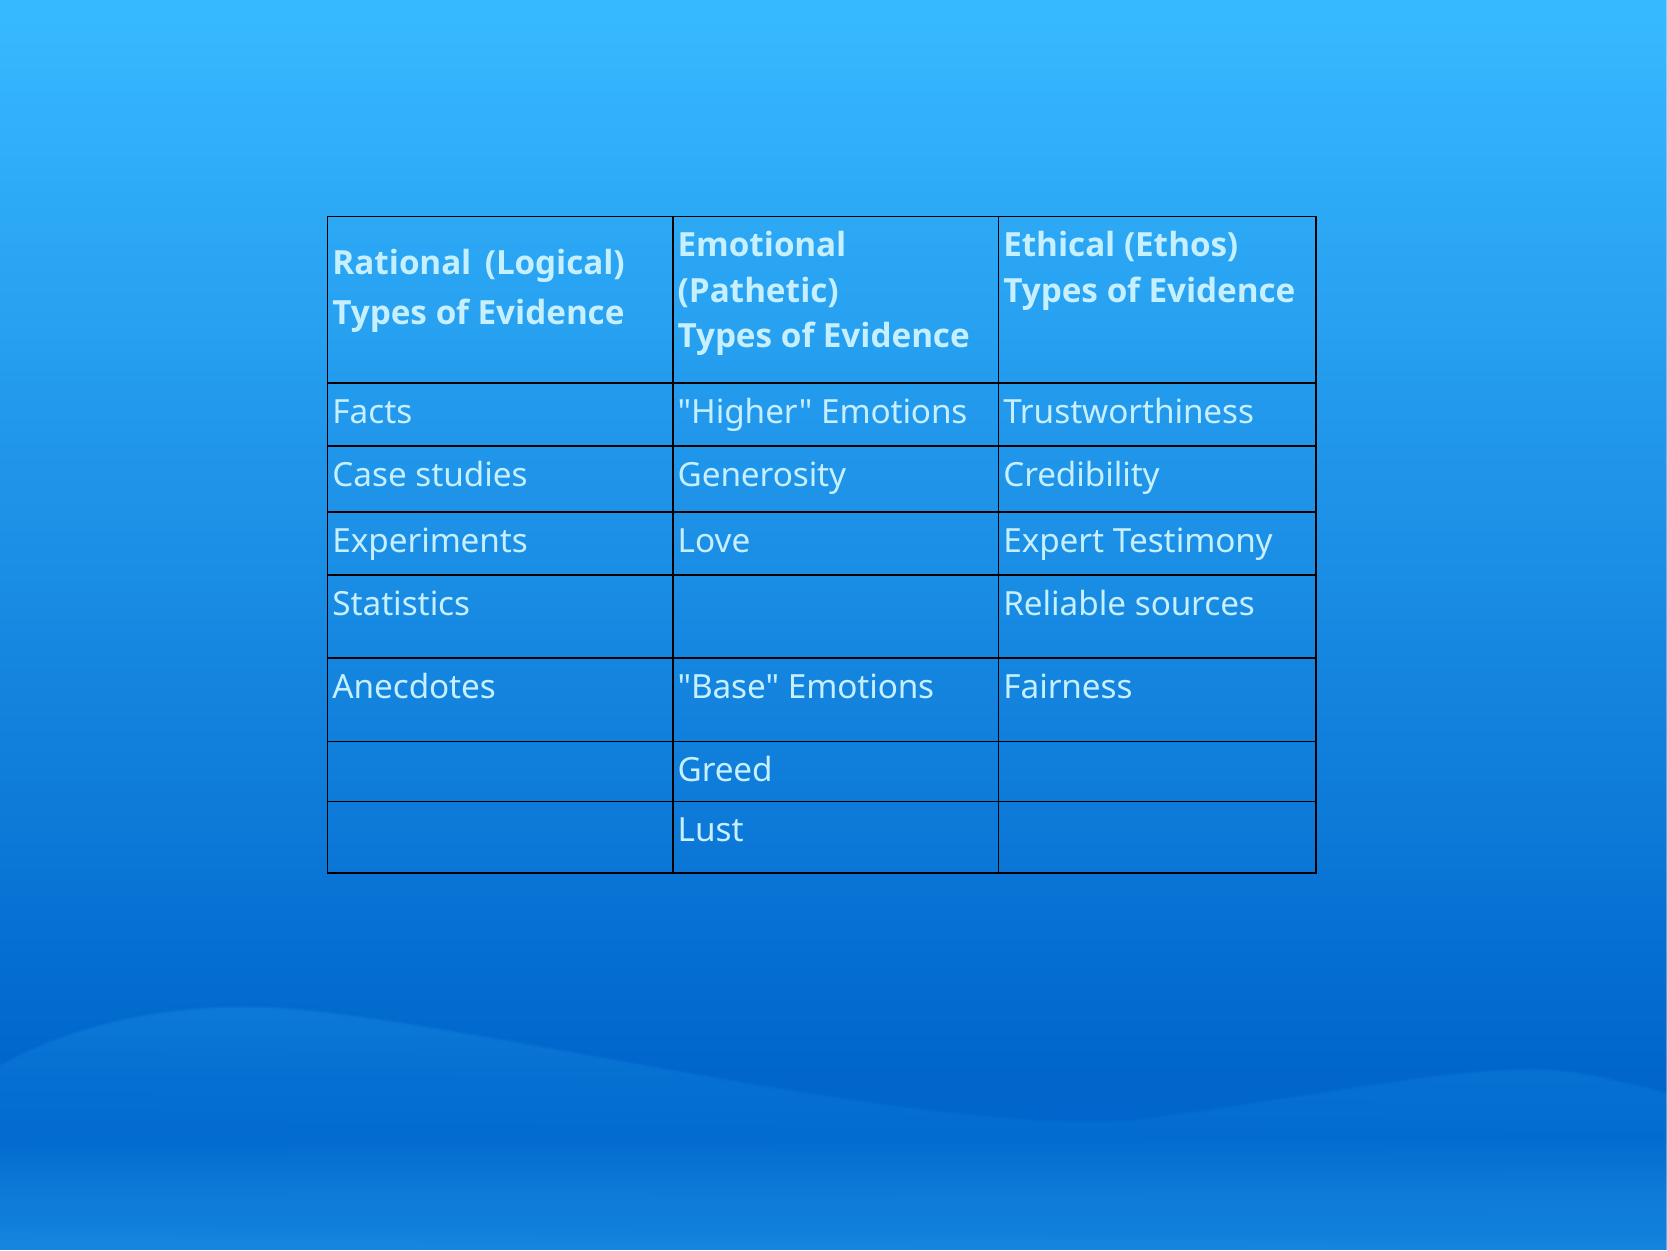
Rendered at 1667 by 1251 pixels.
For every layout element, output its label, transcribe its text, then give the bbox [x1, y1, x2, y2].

table_cell [328, 802, 672, 872]
table_cell Anecdotes [328, 659, 672, 741]
table_cell [328, 742, 672, 801]
table_header Rational (Logical) Types of Evidence [328, 217, 672, 382]
table_header Emotional (Pathetic) Types of Evidence [674, 217, 998, 382]
table_cell Credibility [999, 447, 1315, 511]
picture [0, 0, 1667, 1250]
table_cell Case studies [328, 447, 672, 511]
table_header Ethical (Ethos) Types of Evidence [999, 217, 1315, 382]
table_cell [999, 802, 1315, 872]
table_cell Facts [328, 384, 672, 445]
table_cell Lust [674, 802, 998, 872]
table_cell "Higher" Emotions [674, 384, 998, 445]
table_cell "Base" Emotions [674, 659, 998, 741]
table_cell Greed [674, 742, 998, 801]
table_cell Fairness [999, 659, 1315, 741]
table_cell Statistics [328, 576, 672, 657]
table_cell Trustworthiness [999, 384, 1315, 445]
table_cell Love [674, 513, 998, 574]
table_cell [999, 742, 1315, 801]
table_cell Reliable sources [999, 576, 1315, 657]
table_cell Expert Testimony [999, 513, 1315, 574]
table_cell Experiments [328, 513, 672, 574]
table_cell [674, 576, 998, 657]
table_cell Generosity [674, 447, 998, 511]
